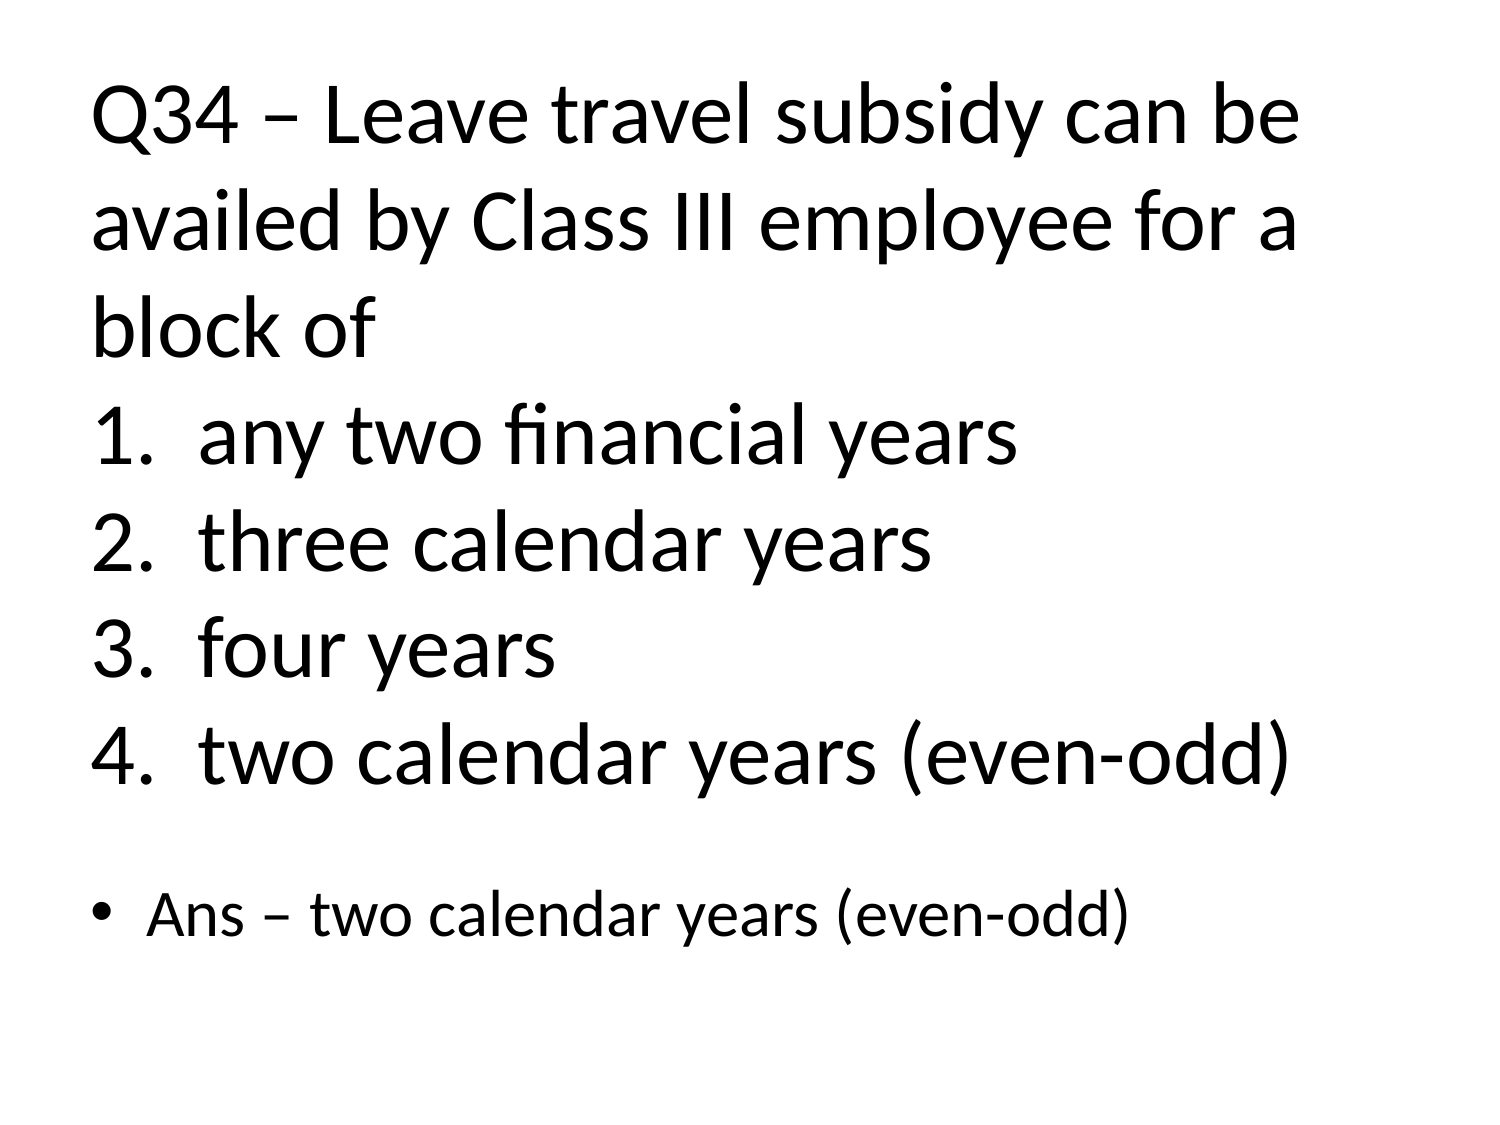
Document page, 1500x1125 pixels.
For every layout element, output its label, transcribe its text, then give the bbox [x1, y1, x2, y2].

list Ans – two calendar years (even-odd) [75, 862, 1425, 1005]
title Q34 – Leave travel subsidy can be availed by Class III employee for a block of 1. any two financial years 2. three calendar years 3. four years 4. two calendar years (even-odd) [75, 45, 1425, 813]
